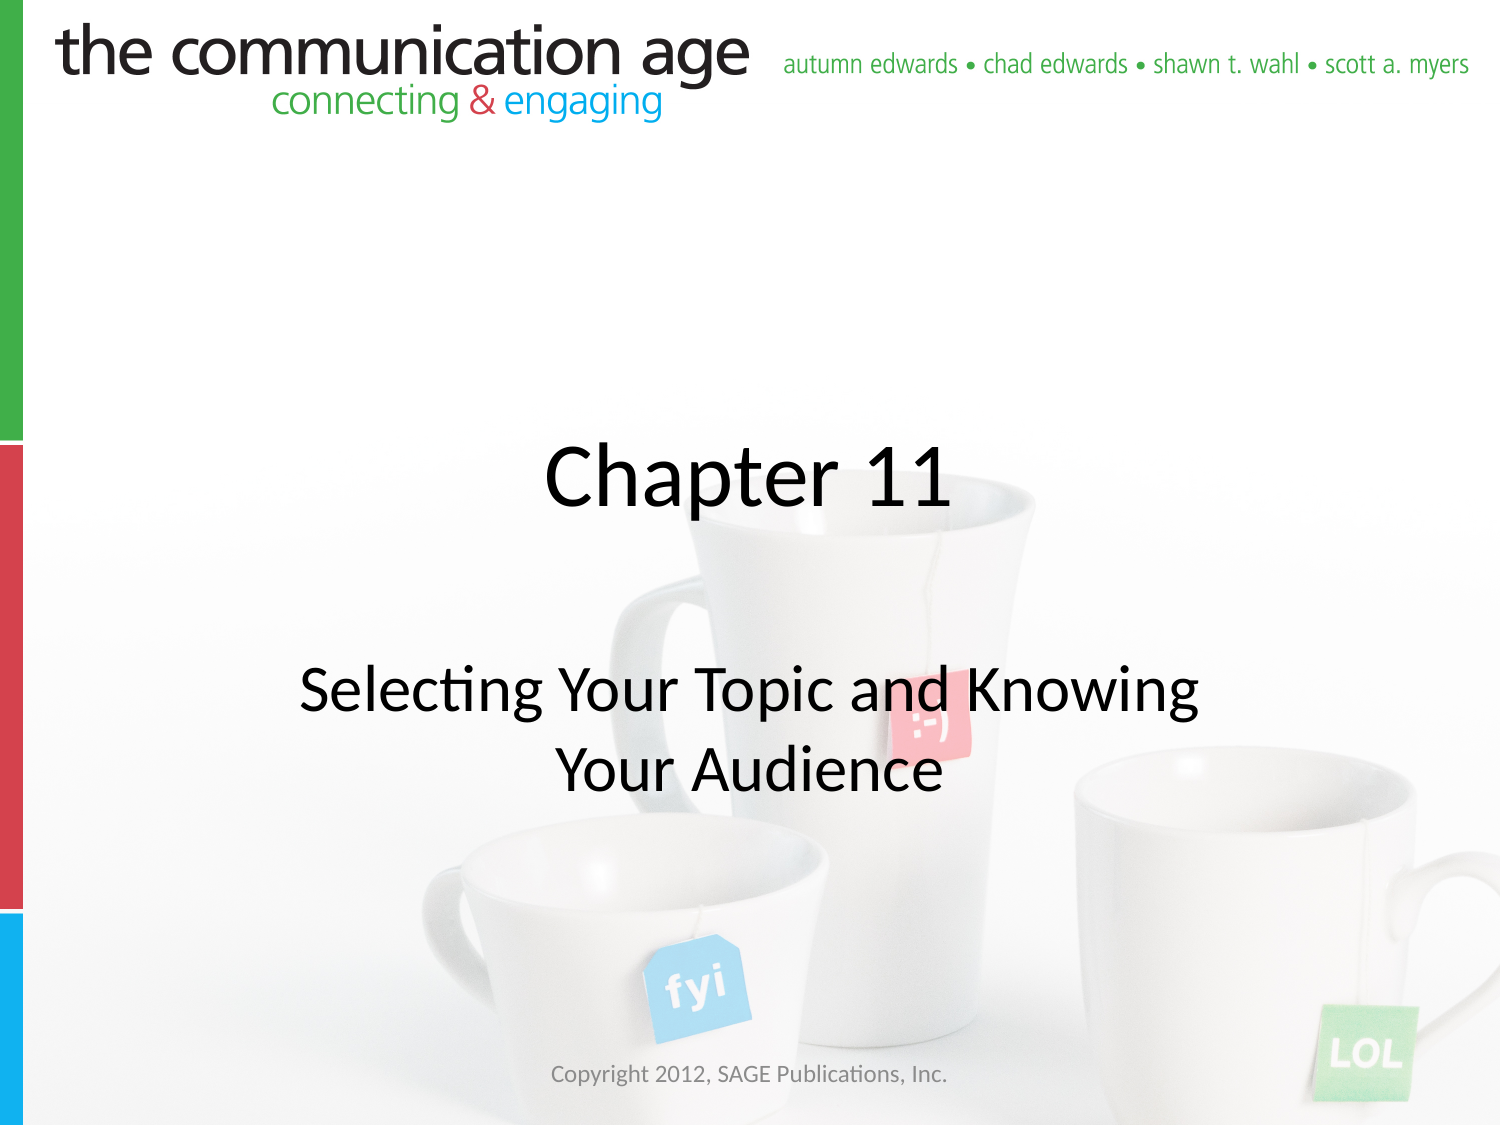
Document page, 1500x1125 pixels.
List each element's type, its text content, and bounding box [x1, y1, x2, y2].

picture [0, 0, 1500, 1125]
subtitle Selecting Your Topic and Knowing Your Audience [225, 637, 1275, 925]
title Chapter 11 [112, 349, 1388, 591]
footer Copyright 2012, SAGE Publications, Inc. [512, 1042, 988, 1103]
